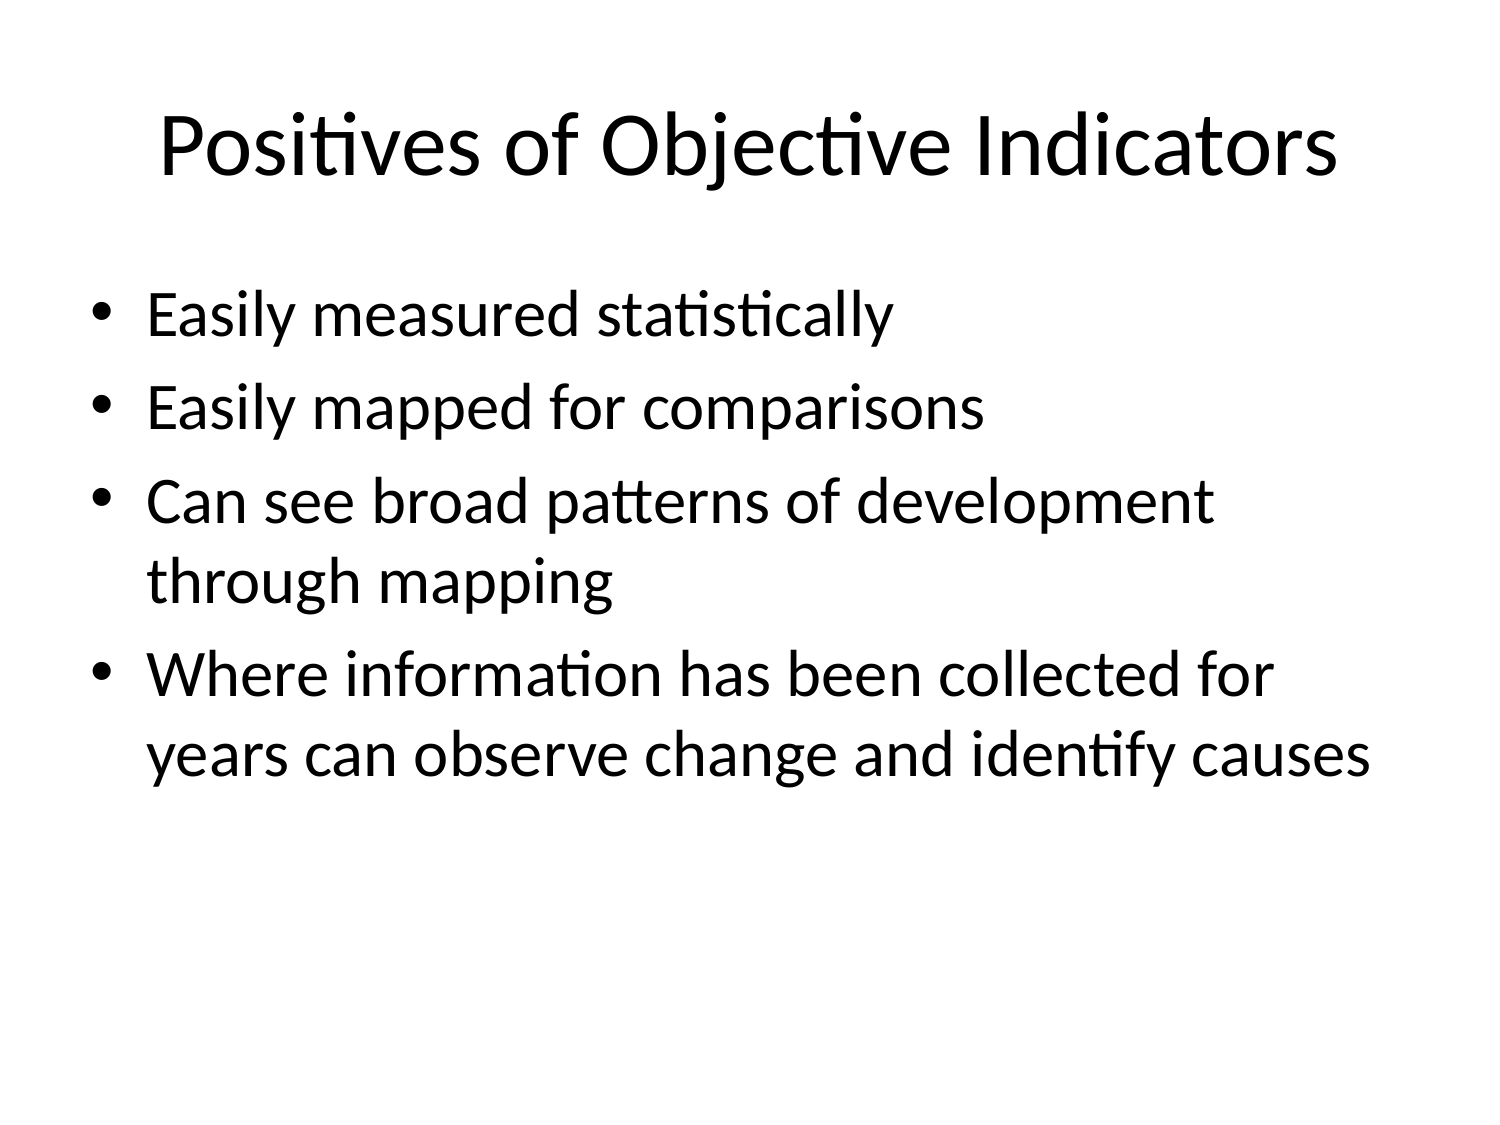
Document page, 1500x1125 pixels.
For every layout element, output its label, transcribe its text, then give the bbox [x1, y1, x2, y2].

list Easily measured statistically Easily mapped for comparisons Can see broad patterns of development through mapping Where information has been collected for years can observe change and identify causes [75, 262, 1425, 1005]
title Positives of Objective Indicators [75, 45, 1425, 233]
